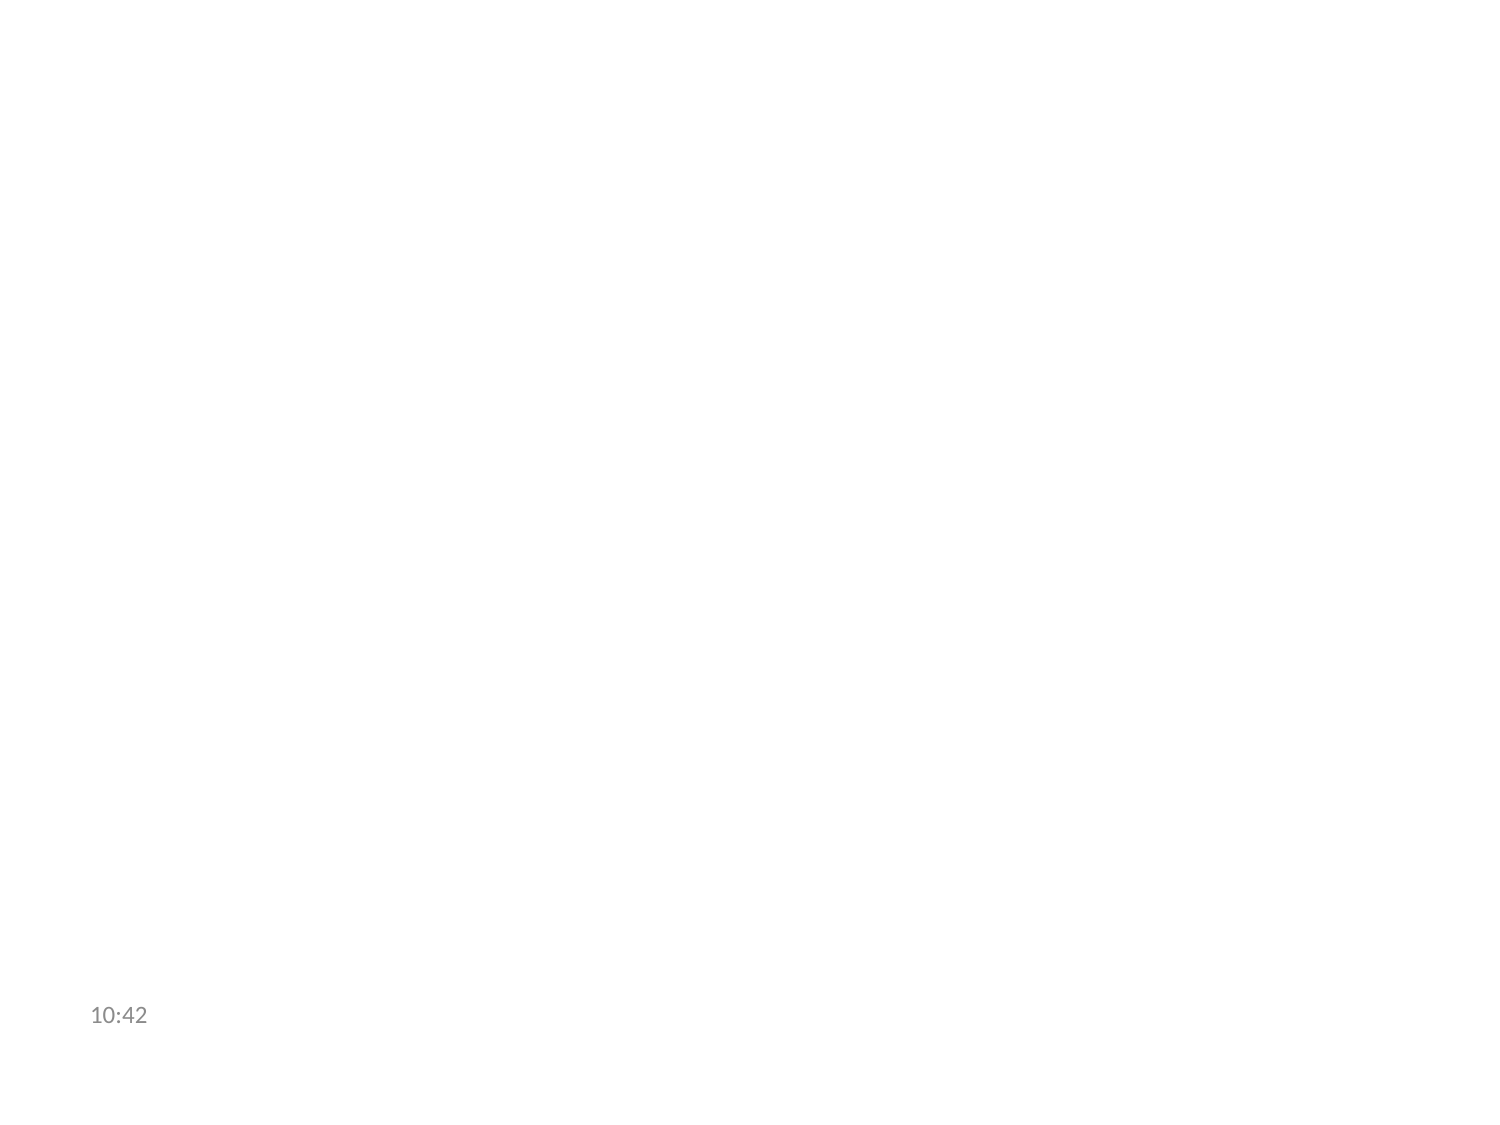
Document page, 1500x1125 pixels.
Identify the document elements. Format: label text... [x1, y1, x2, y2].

text_box 15:35 [75, 983, 425, 1044]
